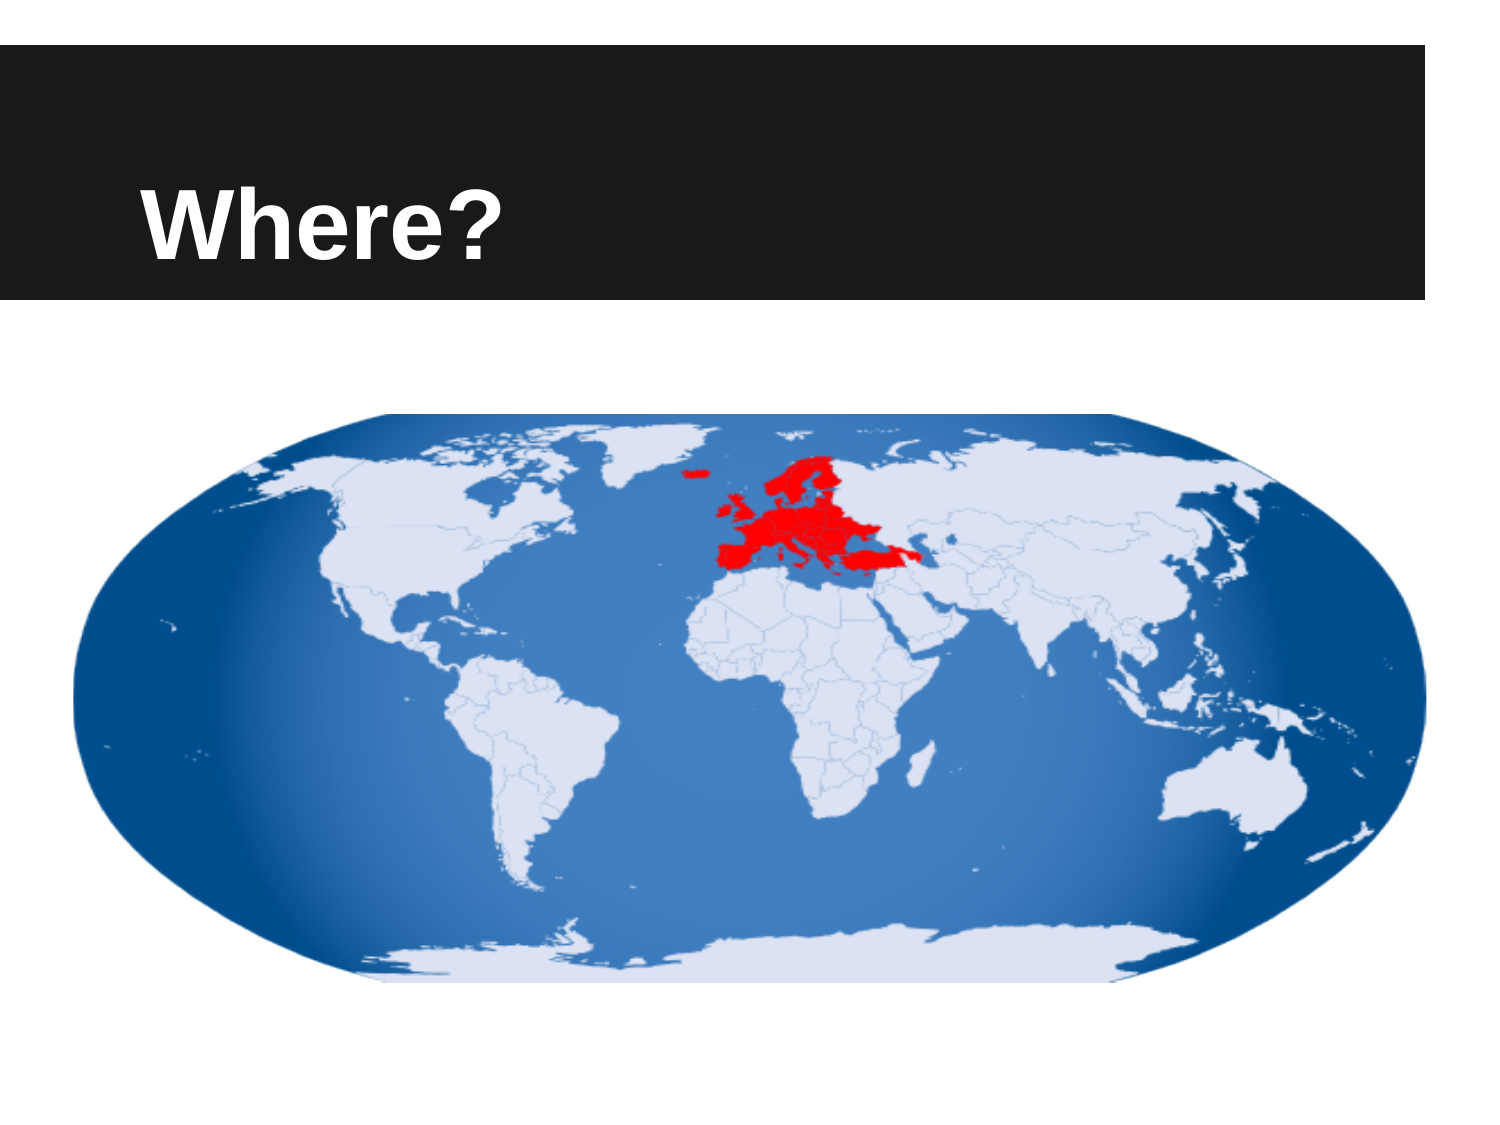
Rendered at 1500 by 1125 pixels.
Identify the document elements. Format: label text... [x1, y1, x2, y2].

title Where? [75, 45, 1425, 295]
text_box [73, 414, 1427, 983]
